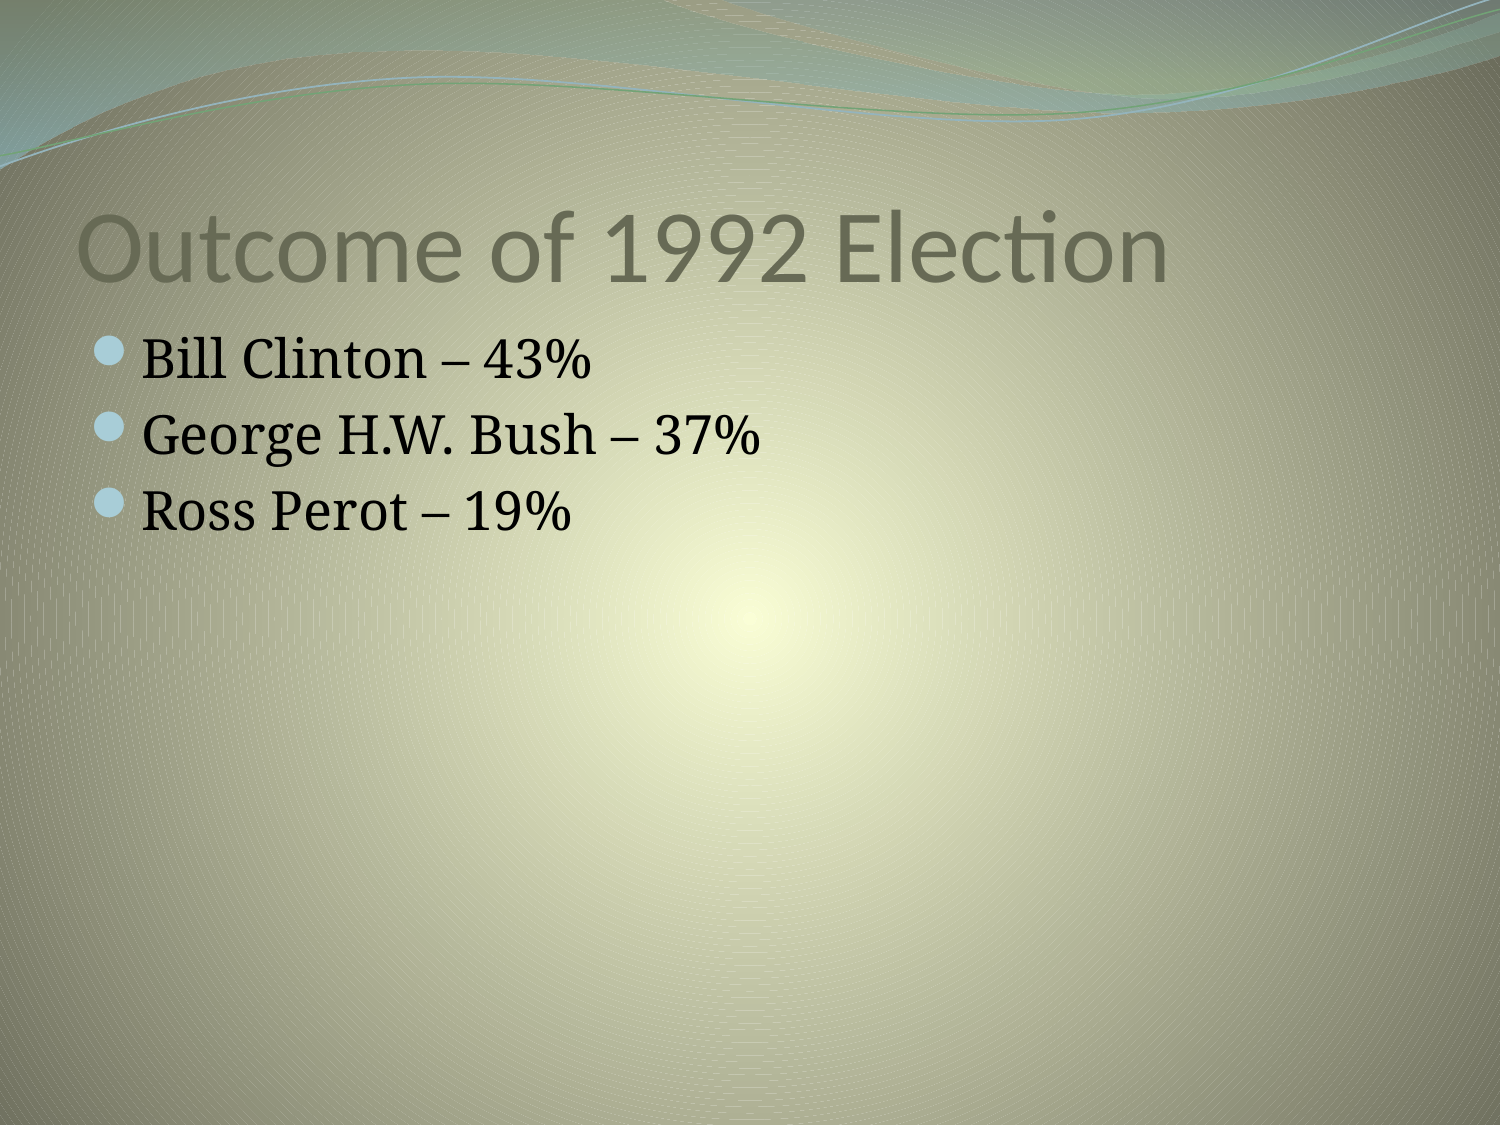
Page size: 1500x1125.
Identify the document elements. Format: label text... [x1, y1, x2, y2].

list Bill Clinton – 43% George H.W. Bush – 37% Ross Perot – 19% [75, 317, 1425, 1038]
title Outcome of 1992 Election [75, 115, 1425, 303]
